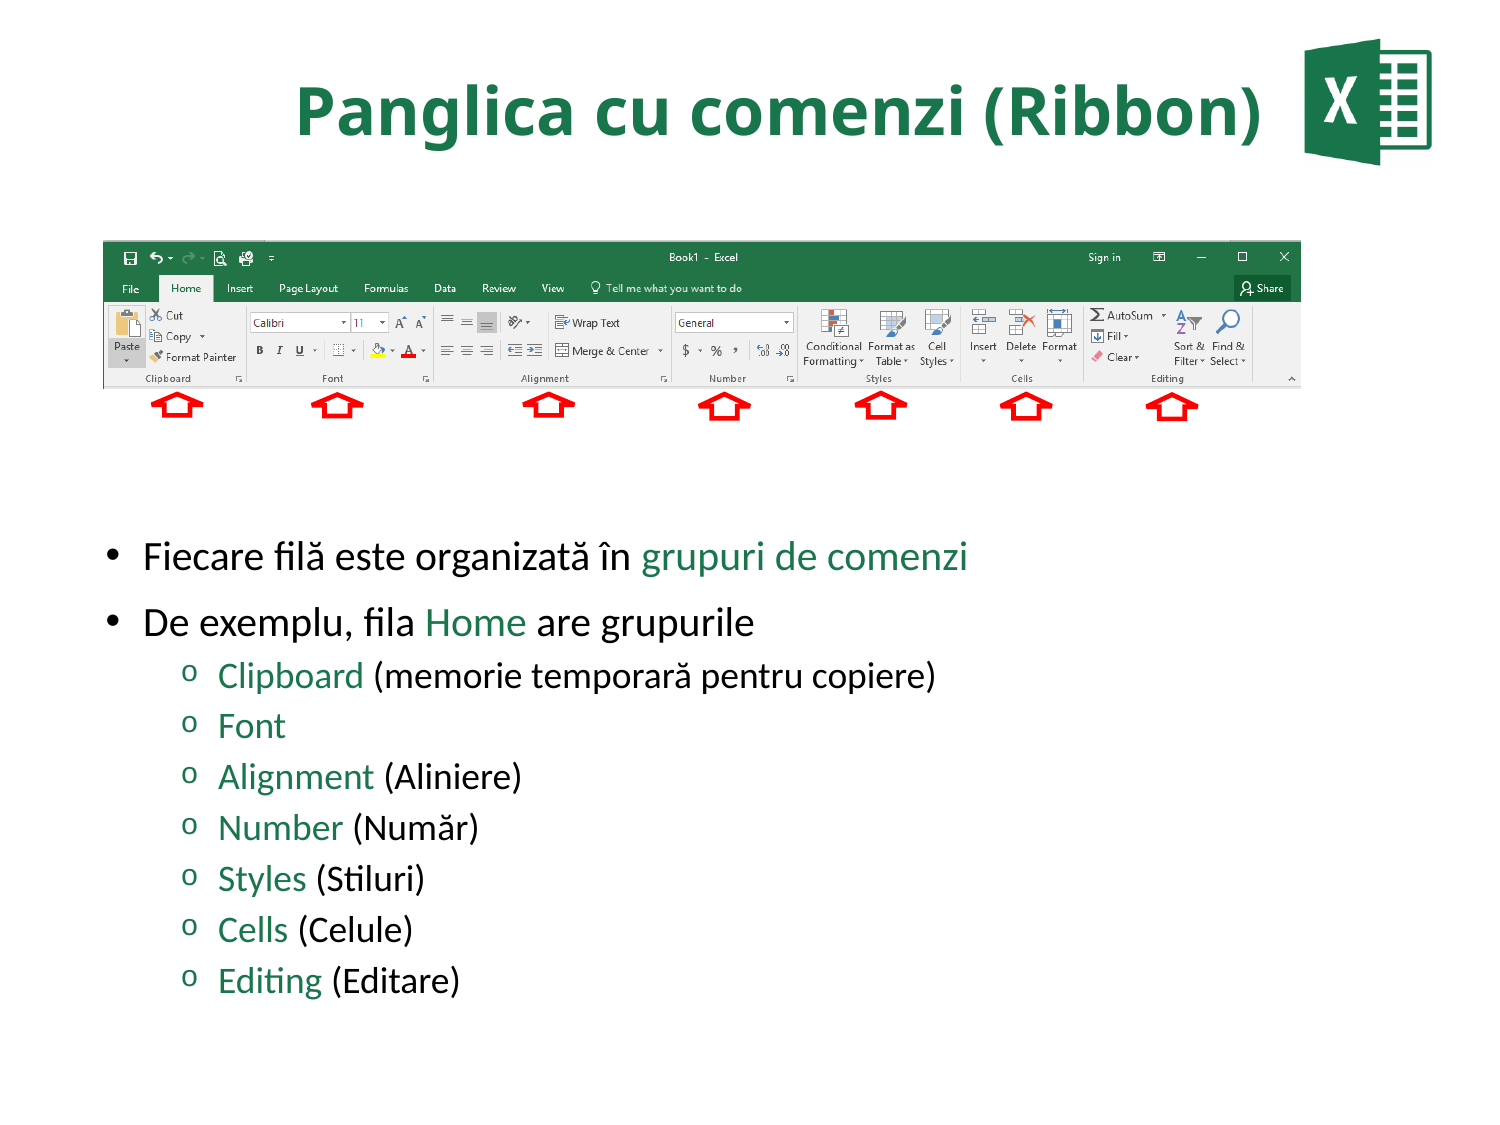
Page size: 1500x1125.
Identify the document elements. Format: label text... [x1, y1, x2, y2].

picture [103, 240, 1301, 389]
picture [1300, 34, 1436, 170]
list Fiecare filă este organizată în grupuri de comenzi De exemplu, fila Home are grupurile Clipboard (memorie temporară pentru copiere) Font Alignment (Aliniere) Number (Număr) Styles (Stiluri) Cells (Celule) Editing (Editare) [90, 526, 1385, 1031]
title Panglica cu comenzi (Ribbon) [103, 59, 1279, 168]
text_box [854, 391, 907, 419]
text_box [698, 392, 751, 420]
text_box [1146, 393, 1199, 420]
text_box [1000, 392, 1053, 420]
text_box [151, 392, 204, 417]
text_box [522, 392, 575, 417]
text_box [311, 393, 364, 417]
